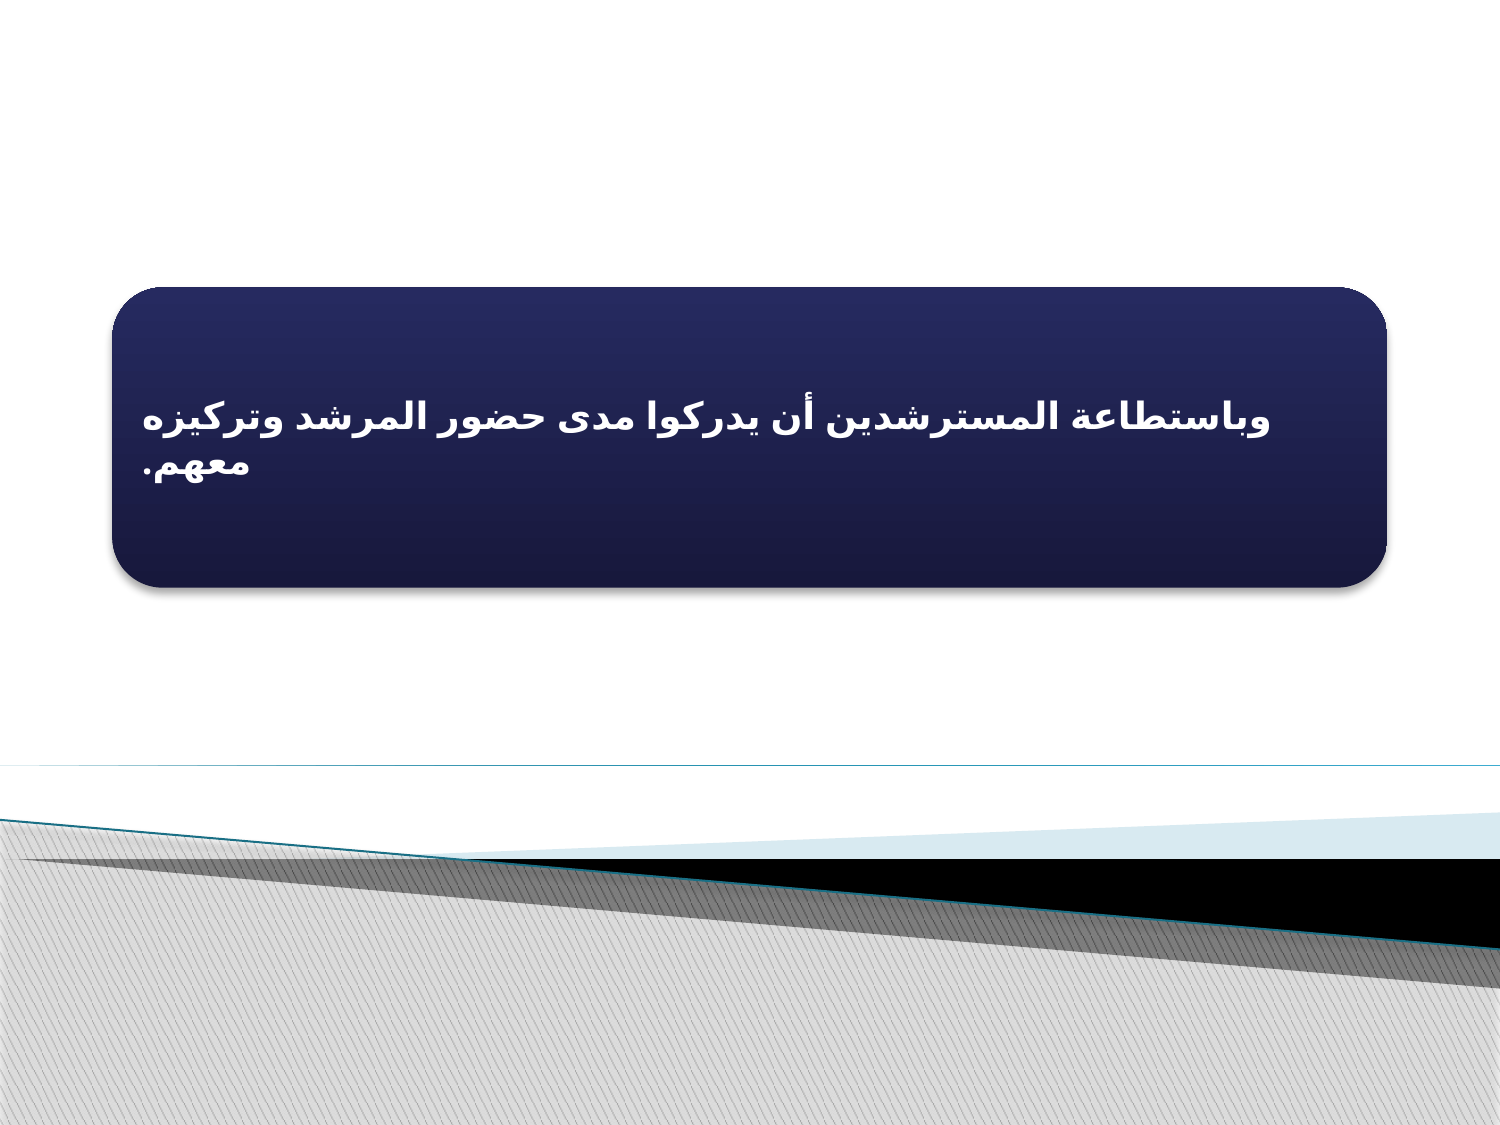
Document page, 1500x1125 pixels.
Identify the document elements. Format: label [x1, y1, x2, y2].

picture [5, 859, 1500, 989]
text_box [112, 287, 1388, 588]
